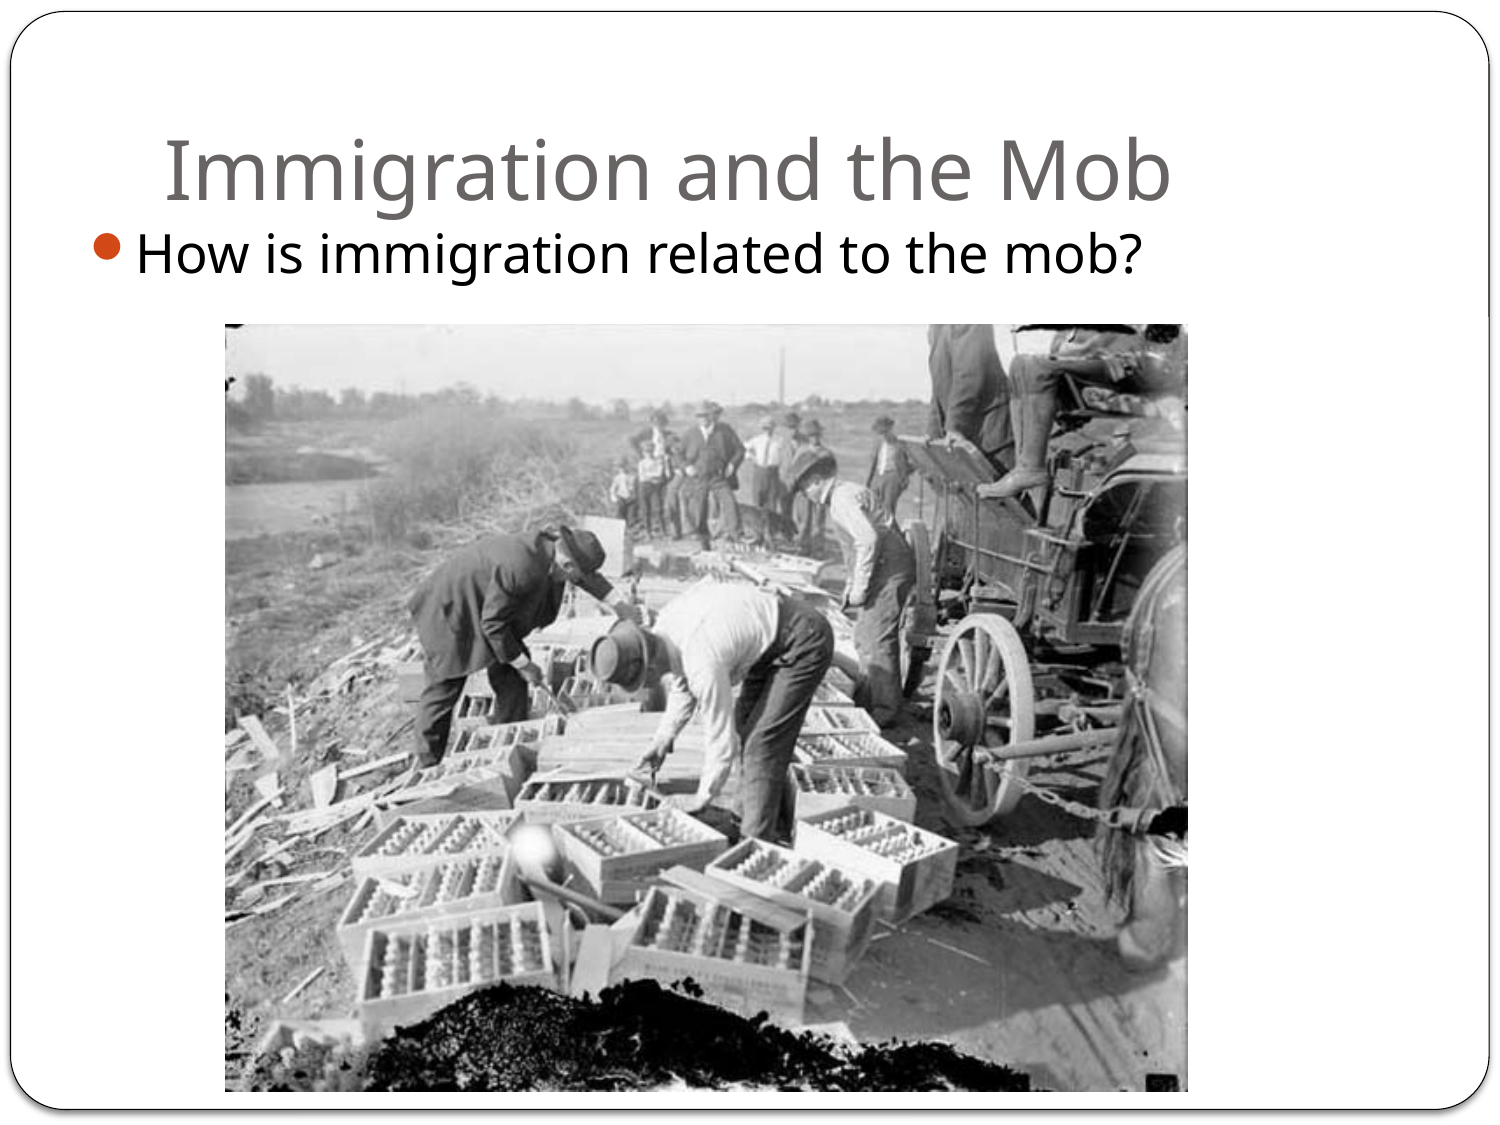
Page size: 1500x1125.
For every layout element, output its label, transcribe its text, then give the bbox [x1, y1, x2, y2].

list How is immigration related to the mob? [75, 212, 1425, 350]
title Immigration and the Mob [150, 45, 1425, 212]
picture [224, 324, 1188, 1092]
